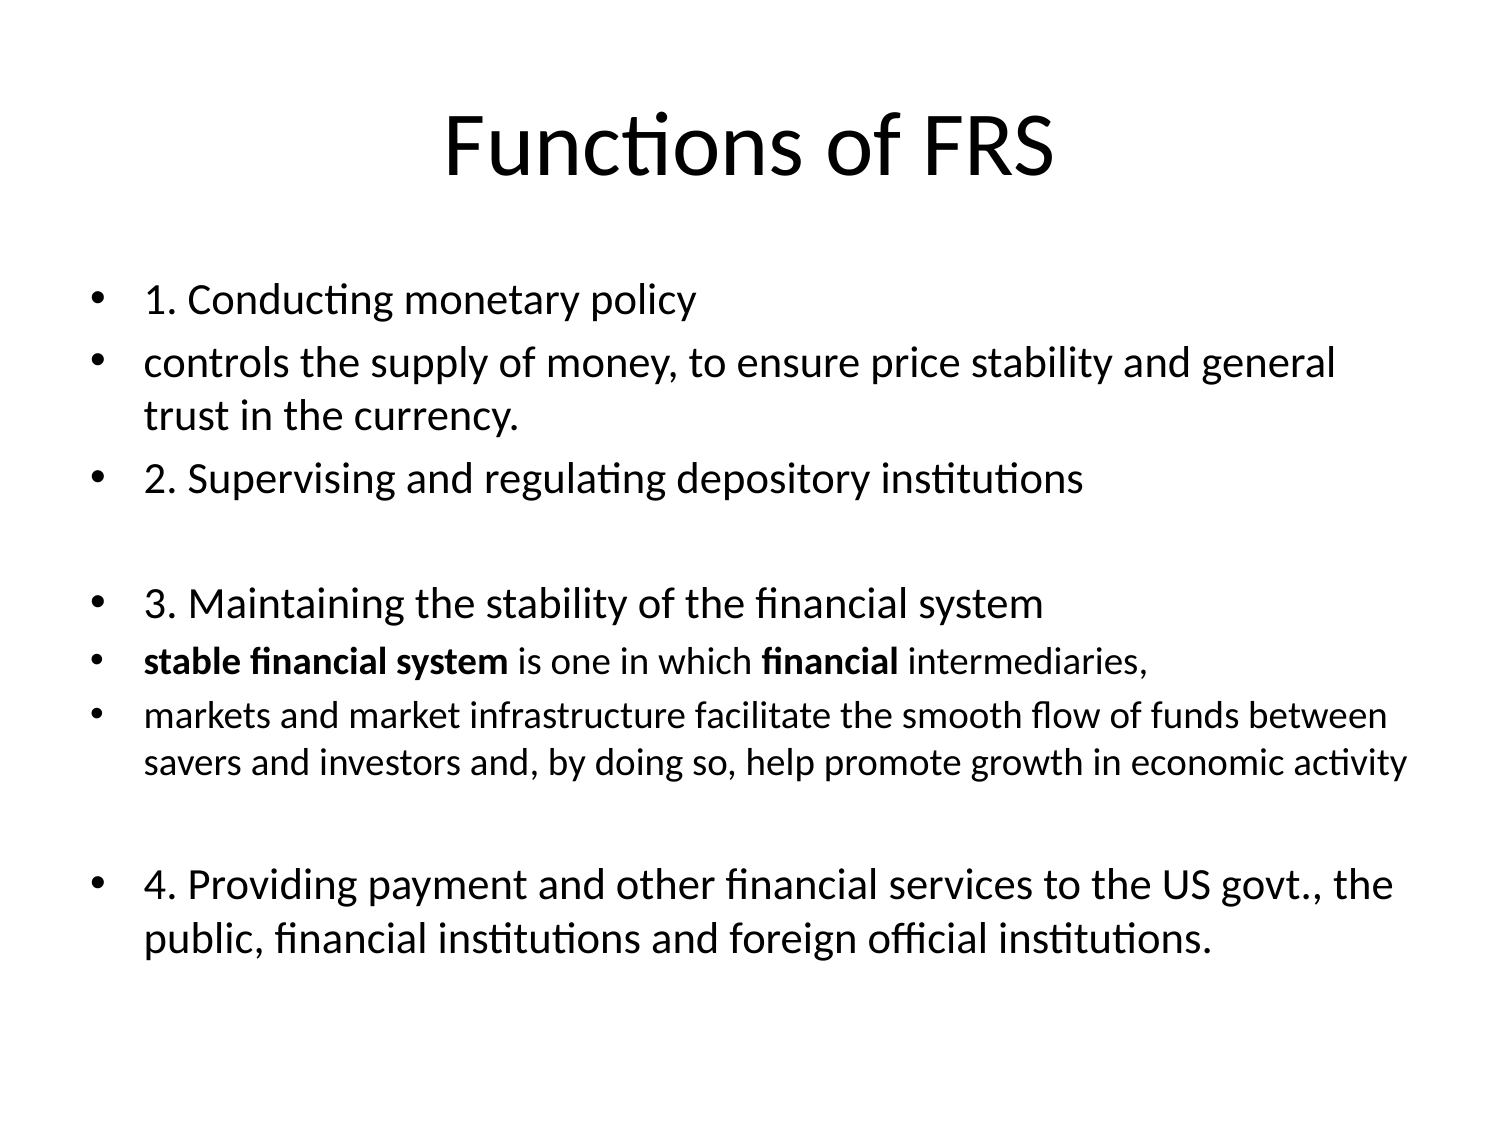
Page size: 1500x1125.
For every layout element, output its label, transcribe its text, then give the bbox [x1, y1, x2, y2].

title Functions of FRS [75, 45, 1425, 233]
list 1. Conducting monetary policy controls the supply of money, to ensure price stability and general trust in the currency. 2. Supervising and regulating depository institutions 3. Maintaining the stability of the financial system stable financial system is one in which financial intermediaries, markets and market infrastructure facilitate the smooth flow of funds between savers and investors and, by doing so, help promote growth in economic activity 4. Providing payment and other financial services to the US govt., the public, financial institutions and foreign official institutions. [75, 262, 1425, 1005]
